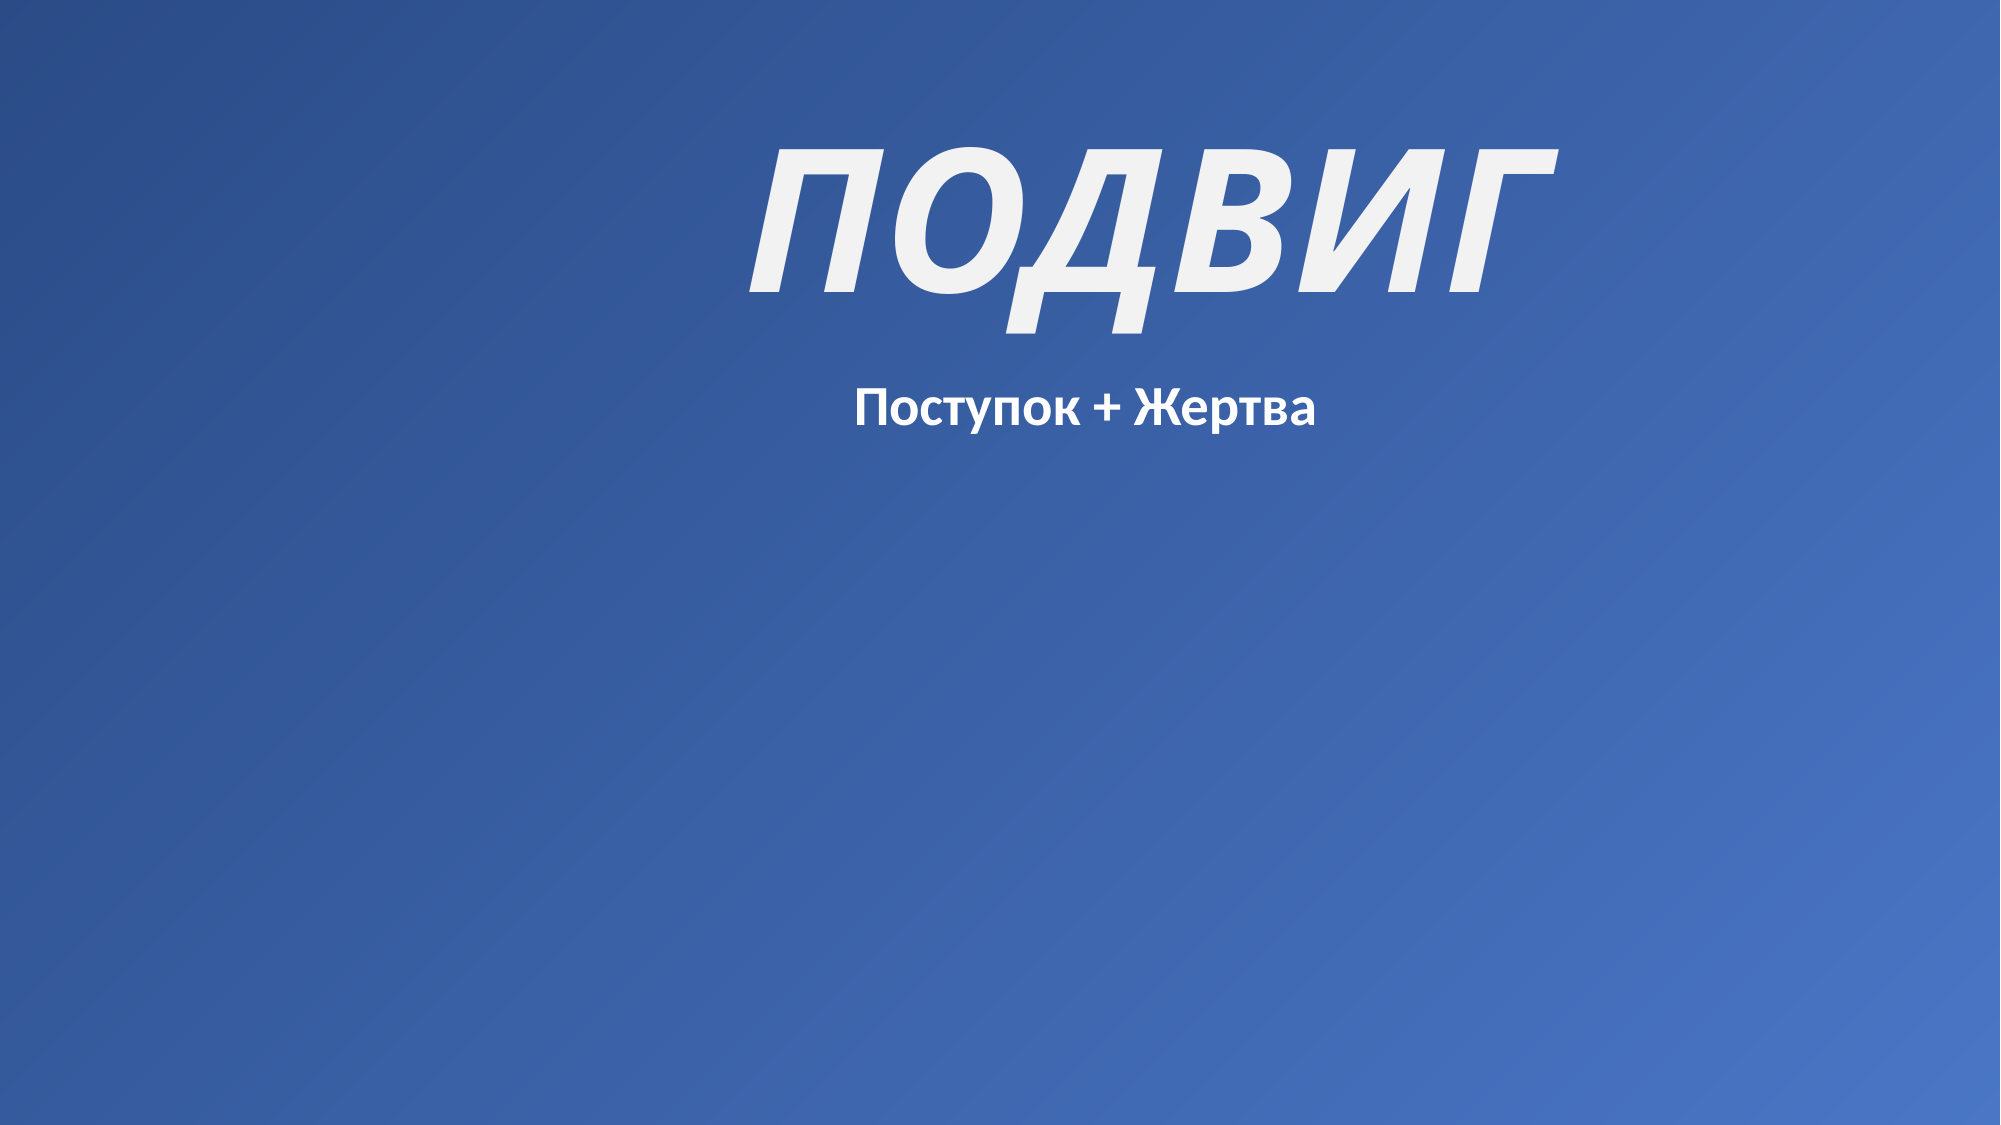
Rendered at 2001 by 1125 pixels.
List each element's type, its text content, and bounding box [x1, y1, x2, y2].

list Поступок + Жертва [813, 369, 1358, 446]
text_box ПОДВИГ [729, 31, 2000, 424]
